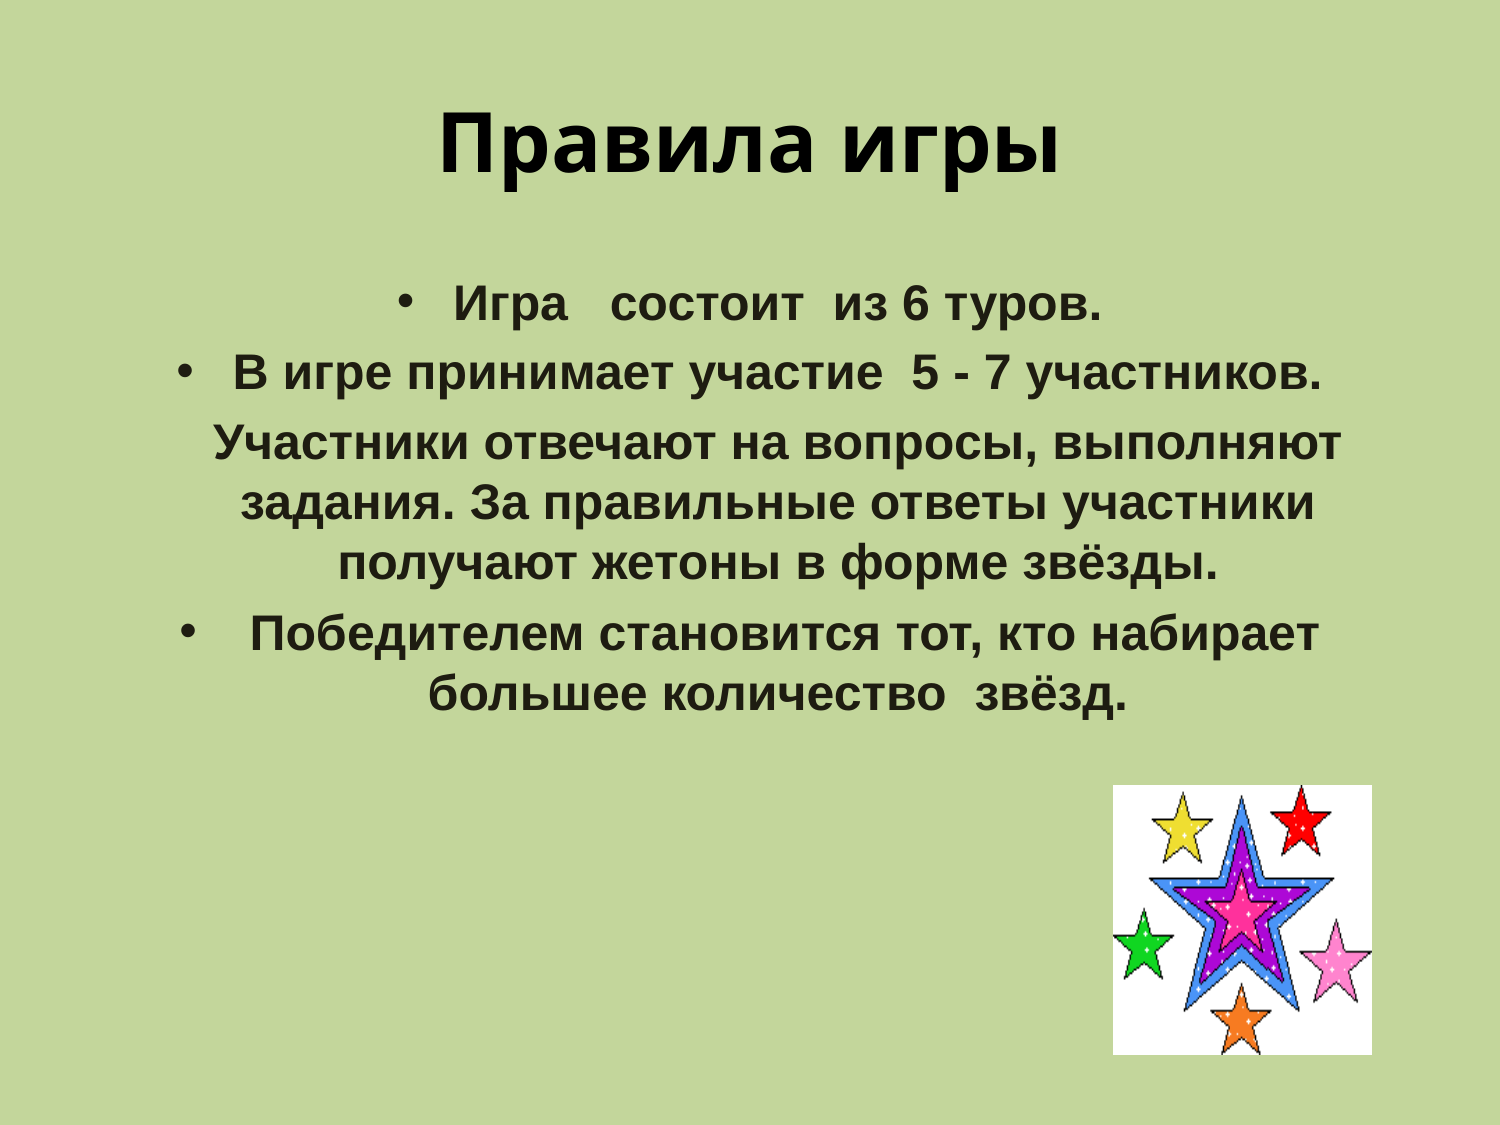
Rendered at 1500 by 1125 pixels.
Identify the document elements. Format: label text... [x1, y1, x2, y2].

list Игра состоит из 6 туров. В игре принимает участие 5 - 7 участников. Участники отвечают на вопросы, выполняют задания. За правильные ответы участники получают жетоны в форме звёзды. Победителем становится тот, кто набирает большее количество звёзд. [75, 262, 1425, 1005]
picture [1112, 784, 1372, 1055]
title Правила игры [75, 45, 1425, 233]
